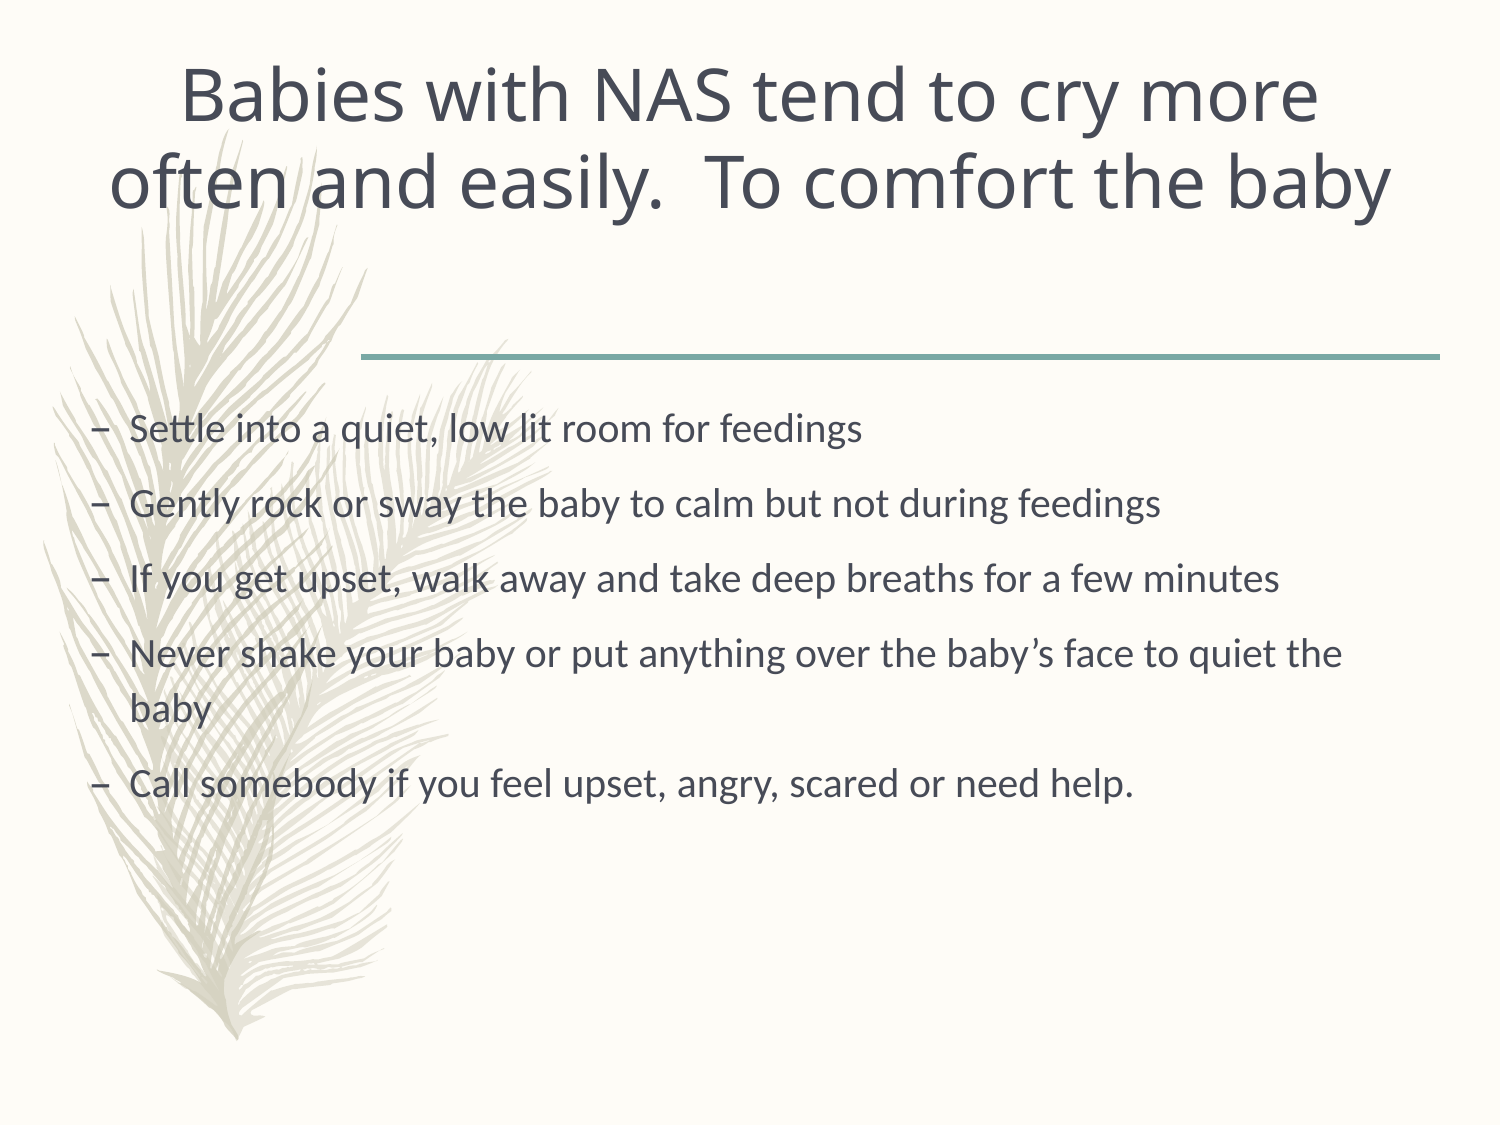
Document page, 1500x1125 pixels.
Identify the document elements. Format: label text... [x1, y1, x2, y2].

list Settle into a quiet, low lit room for feedings Gently rock or sway the baby to calm but not during feedings If you get upset, walk away and take deep breaths for a few minutes Never shake your baby or put anything over the baby’s face to quiet the baby Call somebody if you feel upset, angry, scared or need help. [75, 387, 1425, 1005]
title Babies with NAS tend to cry more often and easily. To comfort the baby [75, 45, 1425, 325]
